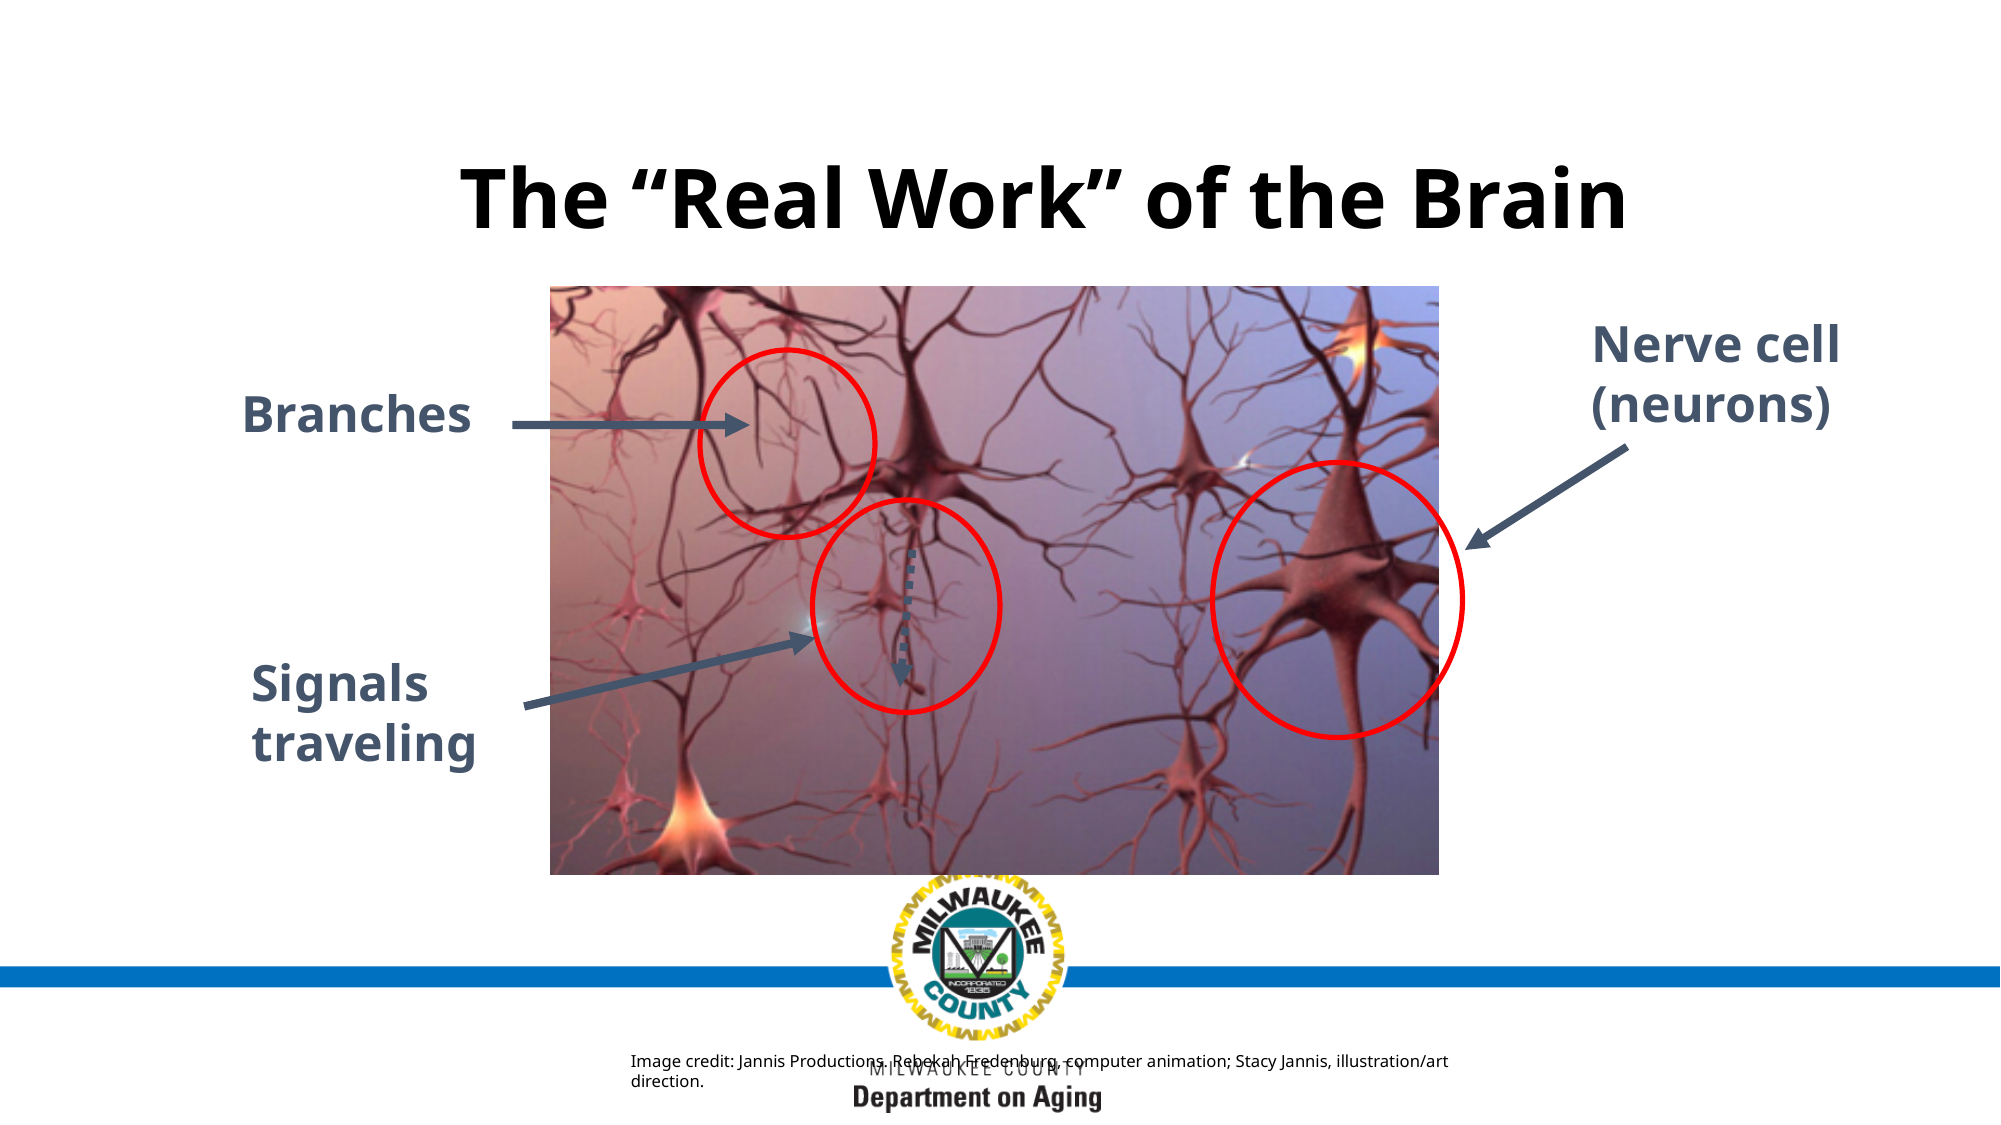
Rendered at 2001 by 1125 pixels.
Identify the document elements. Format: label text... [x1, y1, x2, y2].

picture [550, 286, 1439, 1043]
text_box Nerve cell (neurons) [1577, 305, 1878, 440]
text_box Branches [226, 374, 502, 450]
title The “Real Work” of the Brain [444, 149, 1675, 325]
picture [854, 1099, 1101, 1113]
text_box [1439, 519, 1463, 681]
text_box Signals traveling [236, 644, 525, 779]
text_box Image credit: Jannis Productions. Rebekah Fredenburg, computer animation; Stacy Jannis, illustration/art direction. [616, 1043, 1504, 1099]
text_box [1464, 446, 1628, 550]
